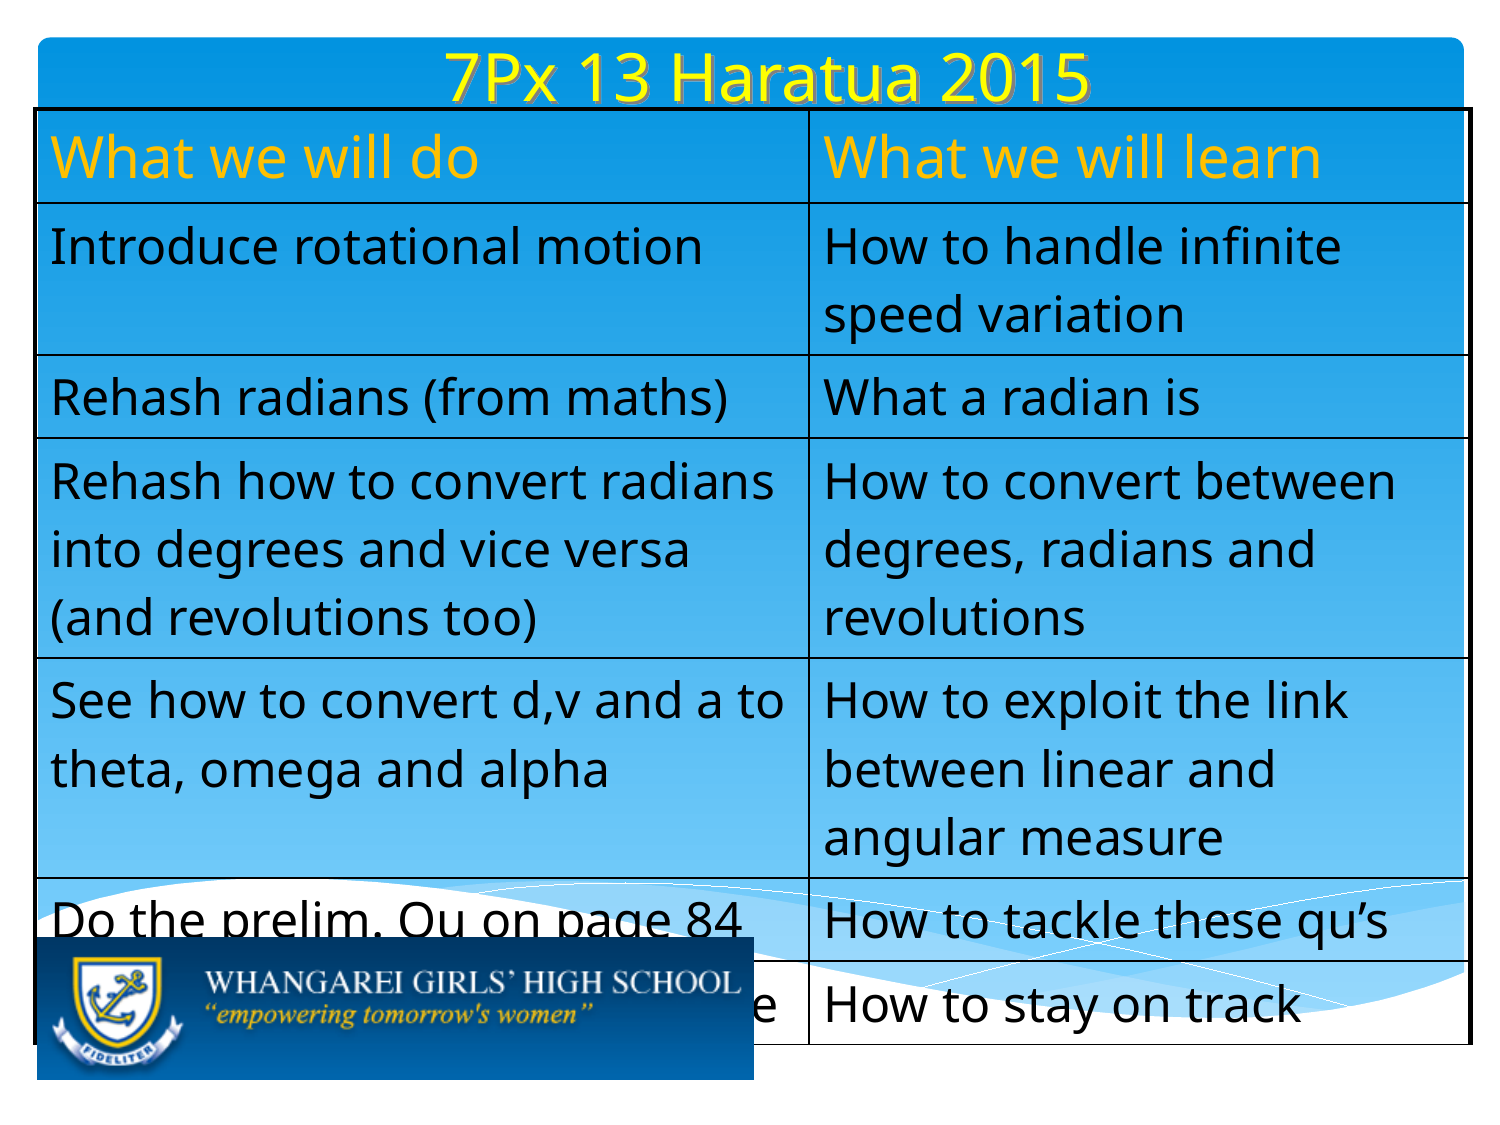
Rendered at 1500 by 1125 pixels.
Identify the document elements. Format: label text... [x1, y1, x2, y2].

picture [37, 937, 754, 1080]
table_cell How to tackle these qu’s [810, 879, 1468, 960]
table_cell How to convert between degrees, radians and revolutions [810, 439, 1468, 657]
table_cell See how to convert d,v and a to theta, omega and alpha [37, 659, 808, 877]
table_header What we will learn [810, 111, 1468, 202]
table_cell How to exploit the link between linear and angular measure [810, 659, 1468, 877]
table_cell What a radian is [810, 356, 1468, 437]
table_cell Introduce rotational motion [37, 204, 808, 354]
table_cell Set new HW and set a due date [759, 962, 808, 1044]
text_box 7Px 13 Haratua 2015 [162, 24, 1375, 107]
table_cell How to handle infinite speed variation [810, 204, 1468, 354]
table_header What we will do [37, 111, 808, 202]
table_cell Do the prelim. Qu on page 84 [37, 879, 808, 960]
table_cell How to stay on track [810, 962, 1468, 1044]
table_cell Rehash how to convert radians into degrees and vice versa (and revolutions too) [37, 439, 808, 657]
table_cell Rehash radians (from maths) [37, 356, 808, 437]
